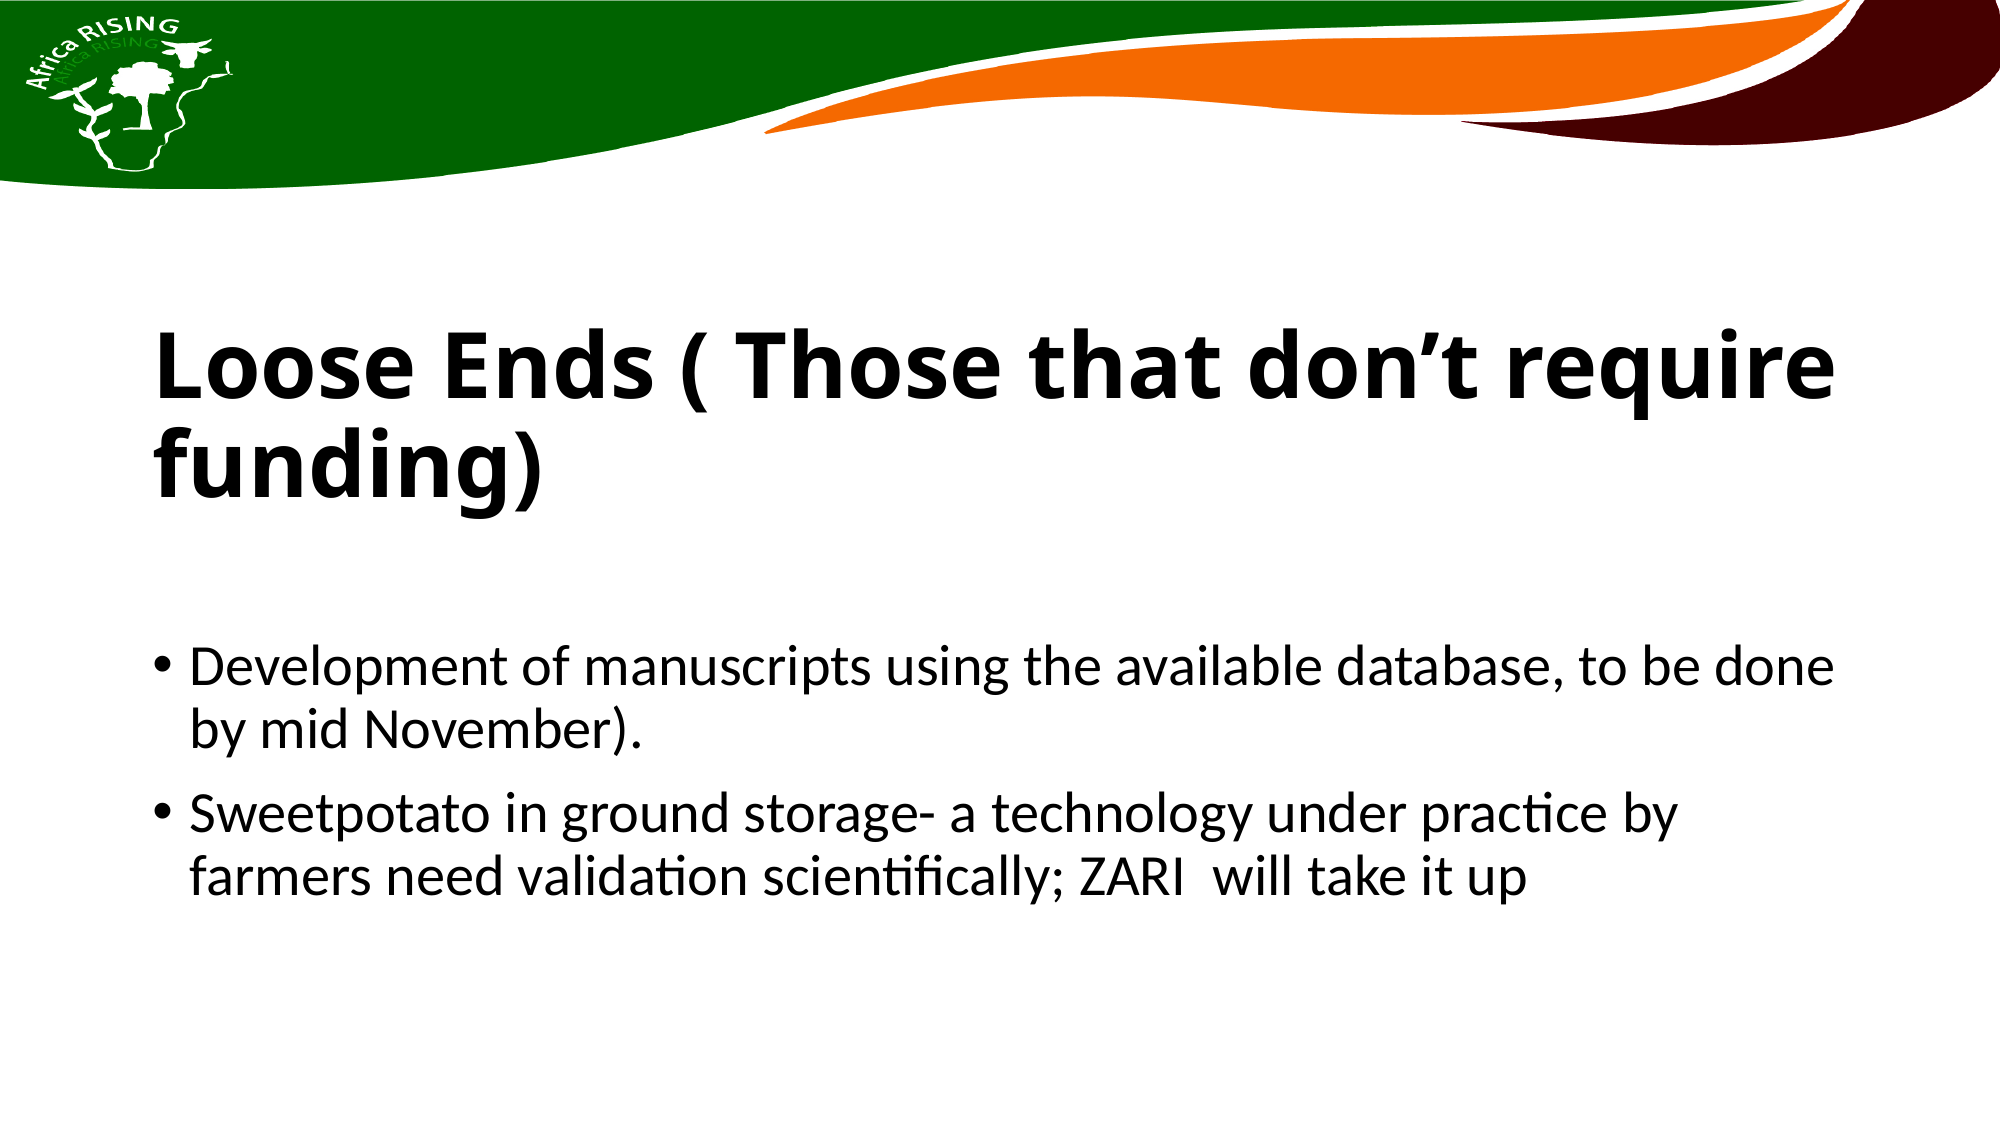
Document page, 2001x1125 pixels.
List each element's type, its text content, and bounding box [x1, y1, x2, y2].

list Development of manuscripts using the available database, to be done by mid November). Sweetpotato in ground storage- a technology under practice by farmers need validation scientifically; ZARI will take it up [137, 627, 1863, 940]
picture [0, 0, 2000, 190]
title Loose Ends ( Those that don’t require funding) [137, 309, 1863, 528]
